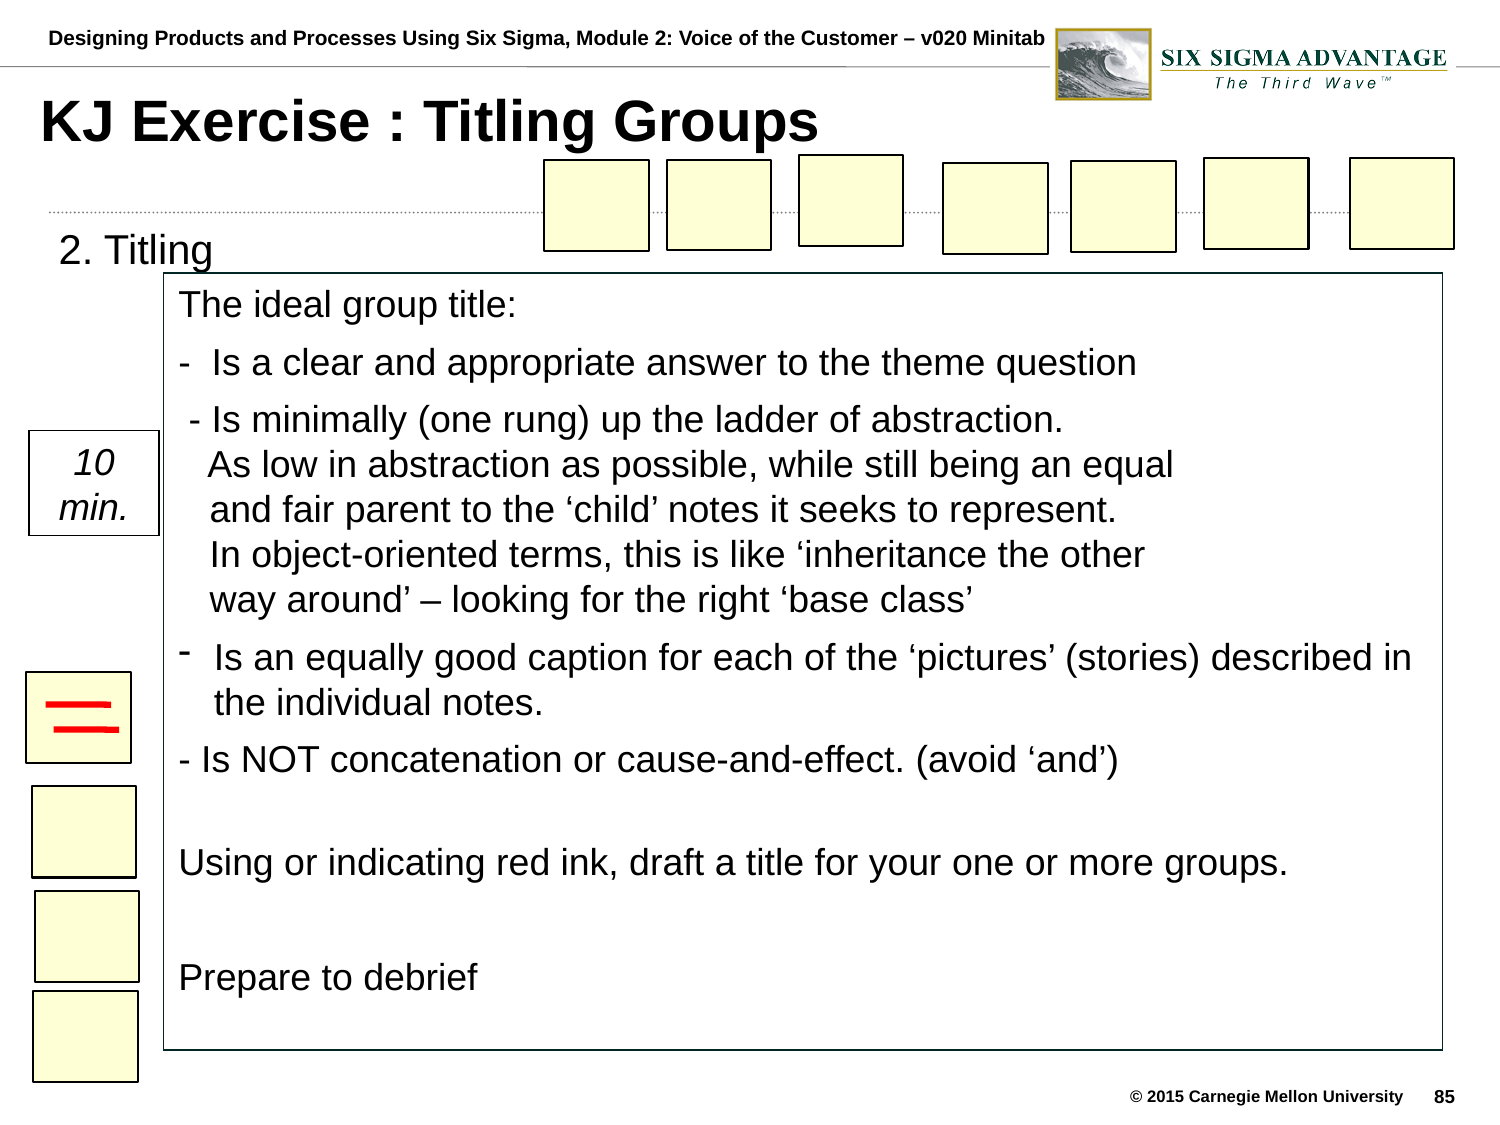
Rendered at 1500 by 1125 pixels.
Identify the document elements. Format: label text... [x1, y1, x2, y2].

text_box [943, 163, 1048, 255]
text_box [33, 990, 138, 1082]
text_box [1349, 157, 1455, 249]
text_box [26, 671, 131, 763]
text_box [1071, 161, 1176, 253]
title KJ Exercise : Titling Groups [40, 96, 1436, 153]
text_box 2. Titling [43, 215, 1377, 281]
text_box [1204, 157, 1309, 249]
text_box [31, 786, 137, 878]
text_box 10 min. [29, 430, 159, 536]
text_box [798, 154, 904, 247]
picture [1049, 24, 1456, 104]
text_box [34, 890, 139, 982]
text_box [666, 159, 772, 251]
text_box [544, 159, 649, 251]
text_box The ideal group title: - Is a clear and appropriate answer to the theme question - Is minimally (one rung) up the ladder of abstraction. As low in abstraction as possible, while still being an equal and fair parent to the ‘child’ notes it seeks to represent. In object-oriented terms, this is like ‘inheritance the other way around’ – looking for the right ‘base class’ Is an equally good caption for each of the ‘pictures’ (stories) described in the individual notes. - Is NOT concatenation or cause-and-effect. (avoid ‘and’) Using or indicating red ink, draft a title for your one or more groups. Prepare to debrief [163, 272, 1443, 1051]
